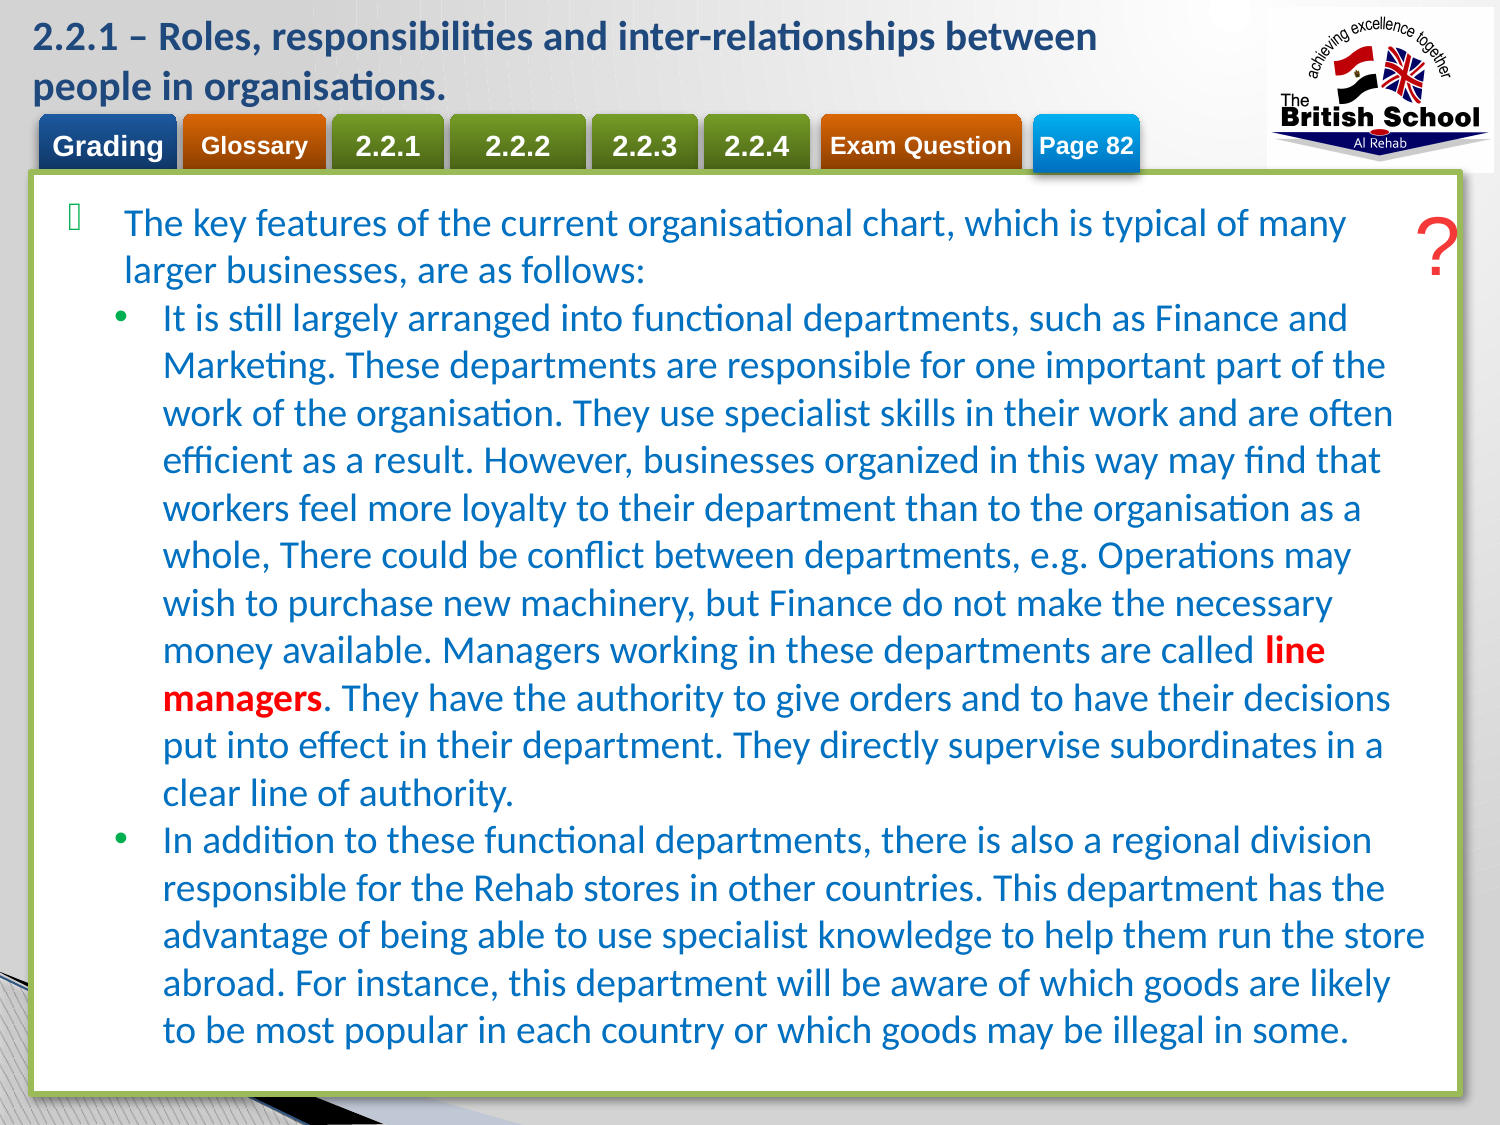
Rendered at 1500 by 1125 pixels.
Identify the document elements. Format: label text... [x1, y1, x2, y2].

title 2.2.1 – Roles, responsibilities and inter-relationships between people in organisations. [17, 7, 1235, 110]
text_box ? [1399, 184, 1459, 300]
text_box The key features of the current organisational chart, which is typical of many larger businesses, are as follows: It is still largely arranged into functional departments, such as Finance and Marketing. These departments are responsible for one important part of the work of the organisation. They use specialist skills in their work and are often efficient as a result. However, businesses organized in this way may find that workers feel more loyalty to their department than to the organisation as a whole, There could be conflict between departments, e.g. Operations may wish to purchase new machinery, but Finance do not make the necessary money available. Managers working in these departments are called line managers. They have the authority to give orders and to have their decisions put into effect in their department. They directly supervise subordinates in a clear line of authority. In addition to these functional departments, there is also a regional division responsible for the Rehab stores in other countries. This department has the advantage of being able to use specialist knowledge to help them run the store abroad. For instance, this department will be aware of which goods are likely to be most popular in each country or which goods may be illegal in some. [53, 189, 1447, 1059]
picture [1267, 7, 1495, 173]
text_box Page 82 [1033, 114, 1140, 173]
picture [281, 1114, 303, 1125]
